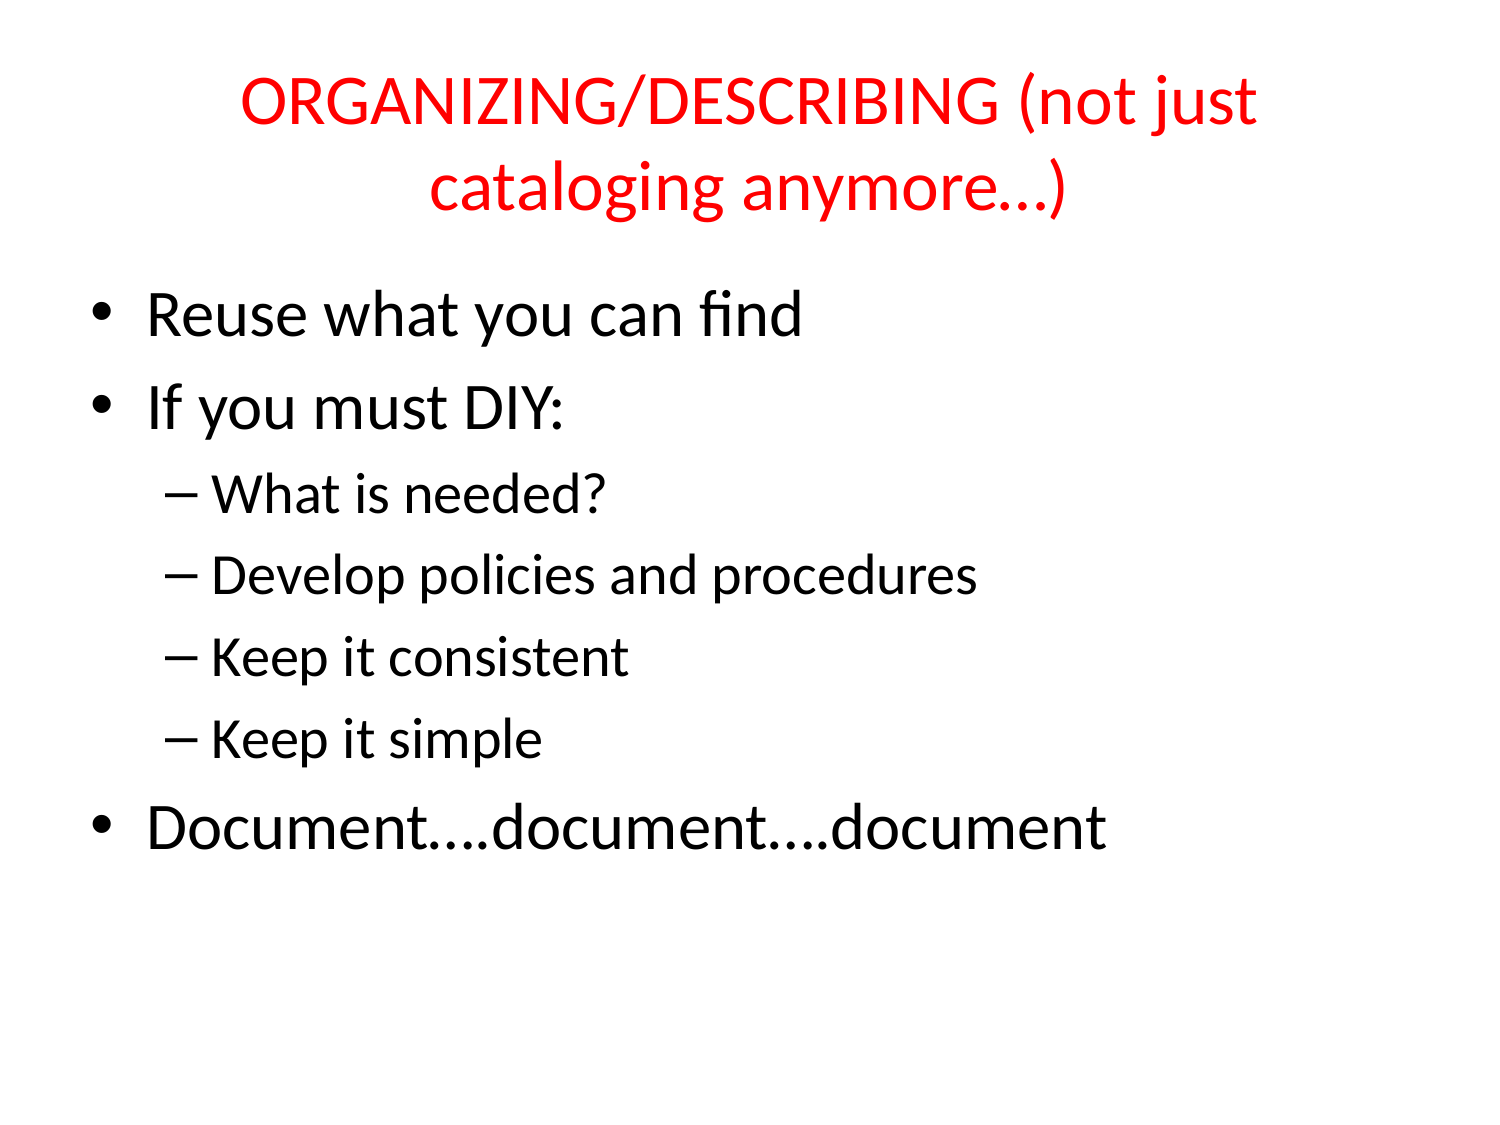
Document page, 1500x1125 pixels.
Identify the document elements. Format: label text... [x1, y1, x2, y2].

title ORGANIZING/DESCRIBING (not just cataloging anymore…) [75, 45, 1425, 233]
list Reuse what you can find If you must DIY: What is needed? Develop policies and procedures Keep it consistent Keep it simple Document….document….document [75, 262, 1425, 1005]
